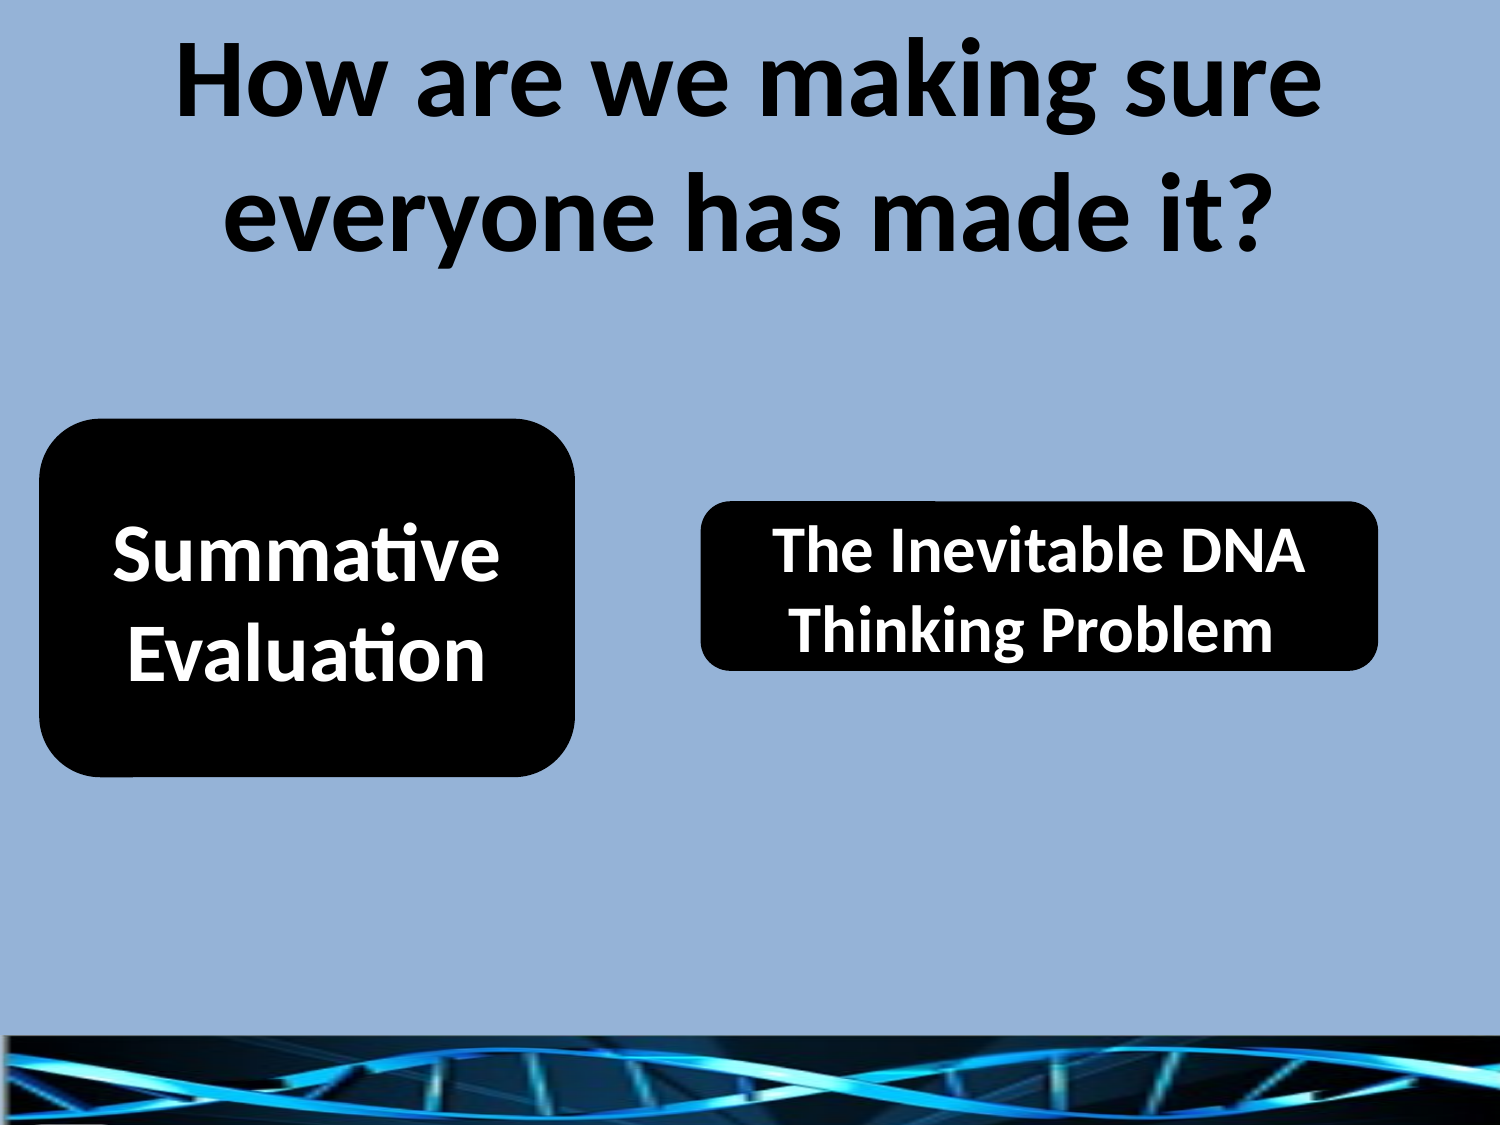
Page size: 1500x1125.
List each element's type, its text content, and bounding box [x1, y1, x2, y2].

text_box The Inevitable DNA Thinking Problem [700, 515, 705, 657]
text_box Summative Evaluation [39, 418, 575, 778]
title How are we making sure everyone has made it? [75, 45, 1425, 233]
text_box The Inevitable DNA Thinking Problem [807, 501, 1379, 671]
picture [4, 323, 1500, 1125]
